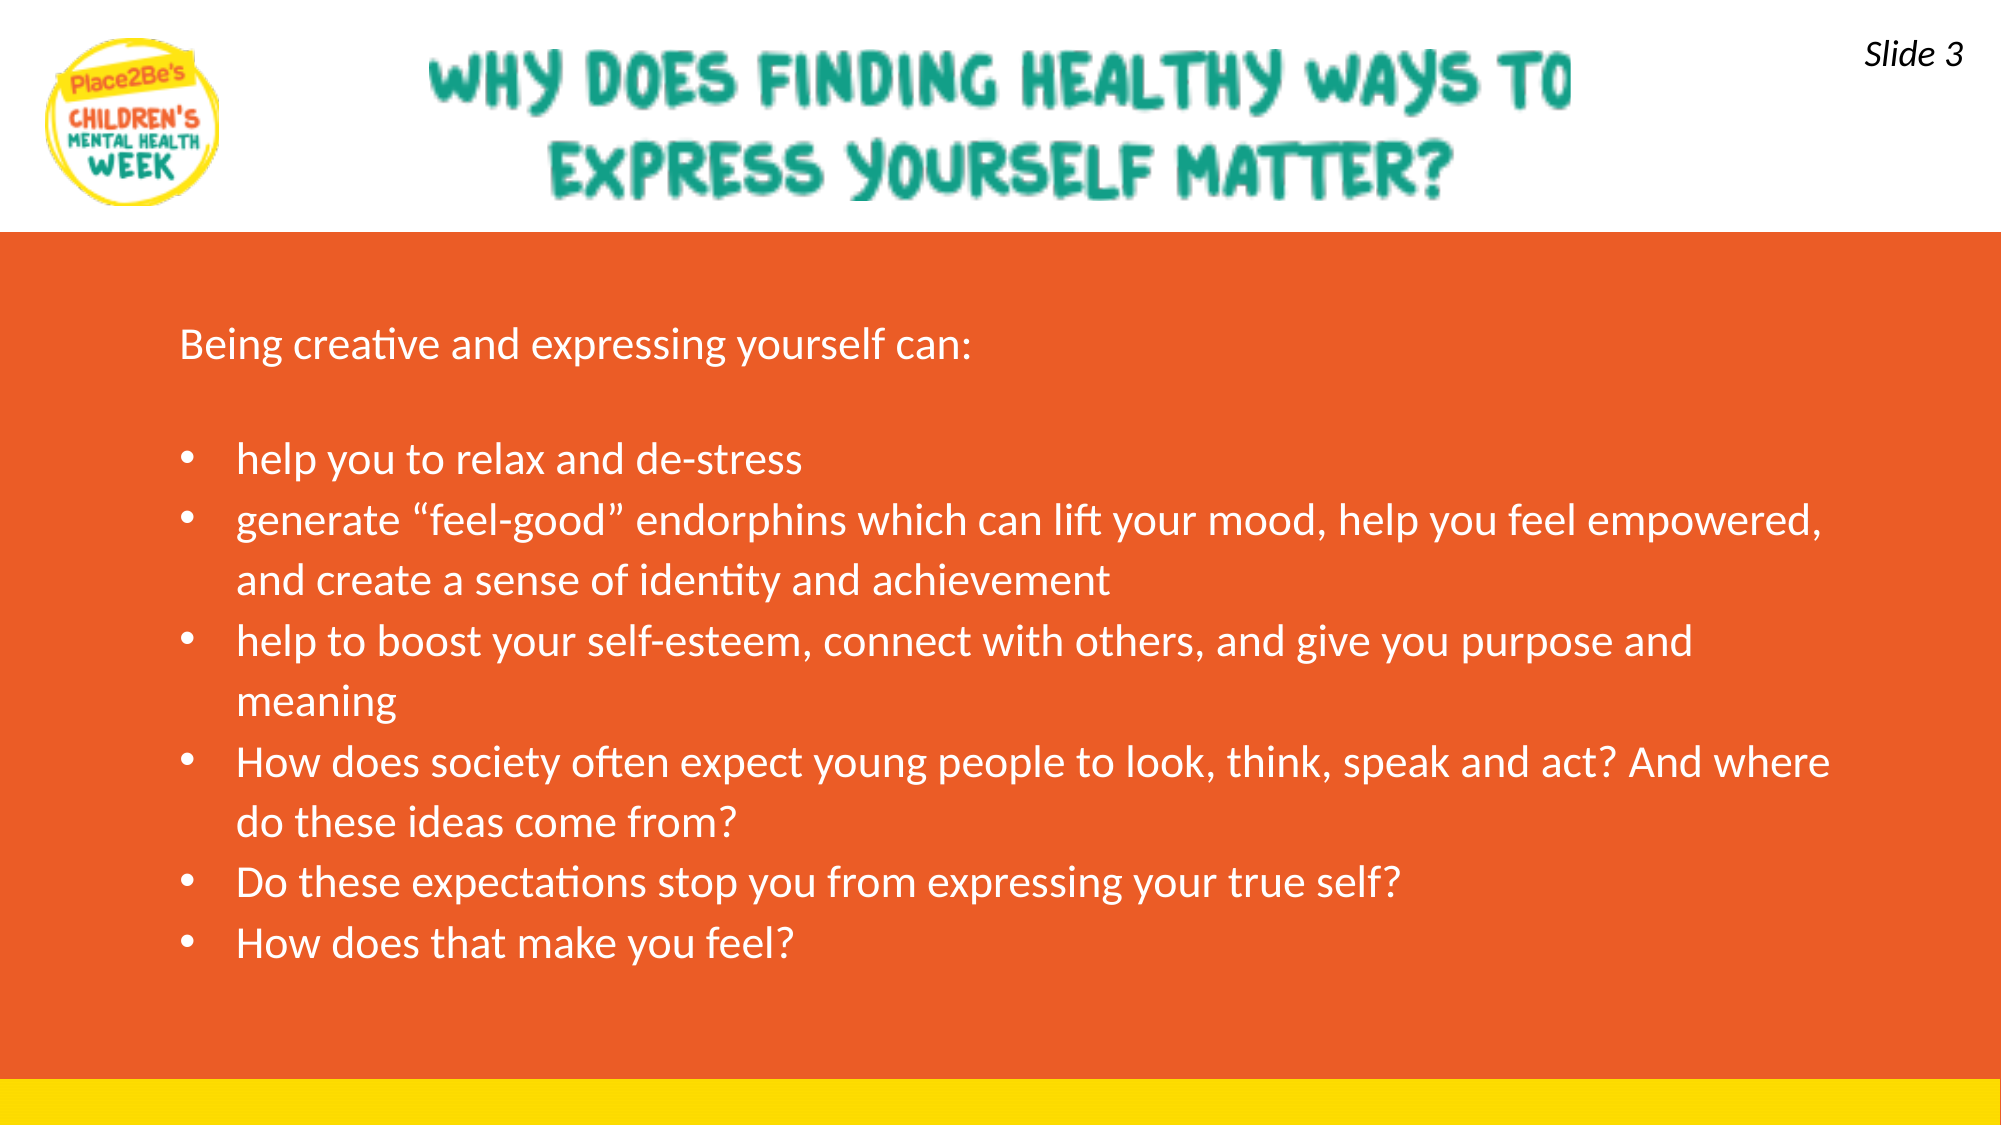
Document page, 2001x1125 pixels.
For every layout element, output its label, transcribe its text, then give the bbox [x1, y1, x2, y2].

text_box Slide 3 [1849, 21, 1979, 82]
picture [0, 38, 2000, 1125]
